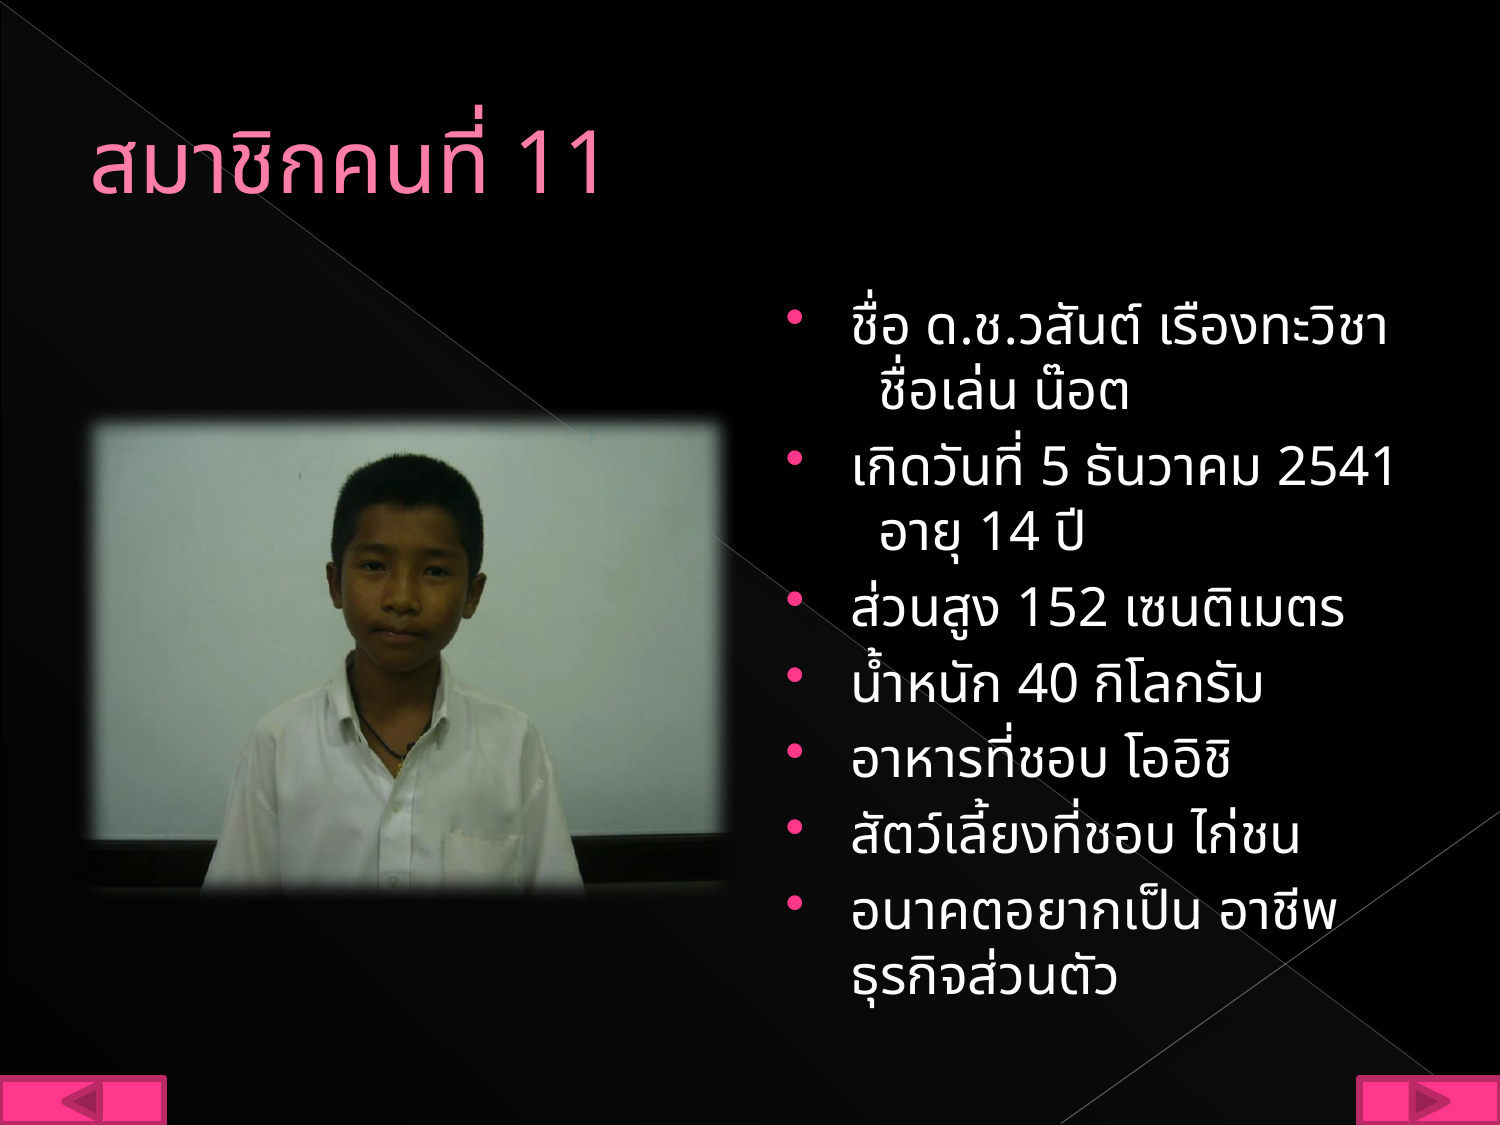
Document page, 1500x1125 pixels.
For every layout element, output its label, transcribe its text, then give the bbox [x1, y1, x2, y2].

list ชื่อ ด.ช.วสันต์ เรืองทะวิชา ชื่อเล่น น๊อต เกิดวันที่ 5 ธันวาคม 2541 อายุ 14 ปี ส่วนสูง 152 เซนติเมตร น้ำหนัก 40 กิโลกรัม อาหารที่ชอบ โออิชิ สัตว์เลี้ยงที่ชอบ ไก่ชน อนาคตอยากเป็น อาชีพธุรกิจส่วนตัว [762, 282, 1425, 1025]
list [74, 405, 738, 903]
text_box [0, 1075, 167, 1125]
text_box [1356, 1075, 1500, 1125]
title สมาชิกคนที่ 11 [75, 43, 1425, 274]
